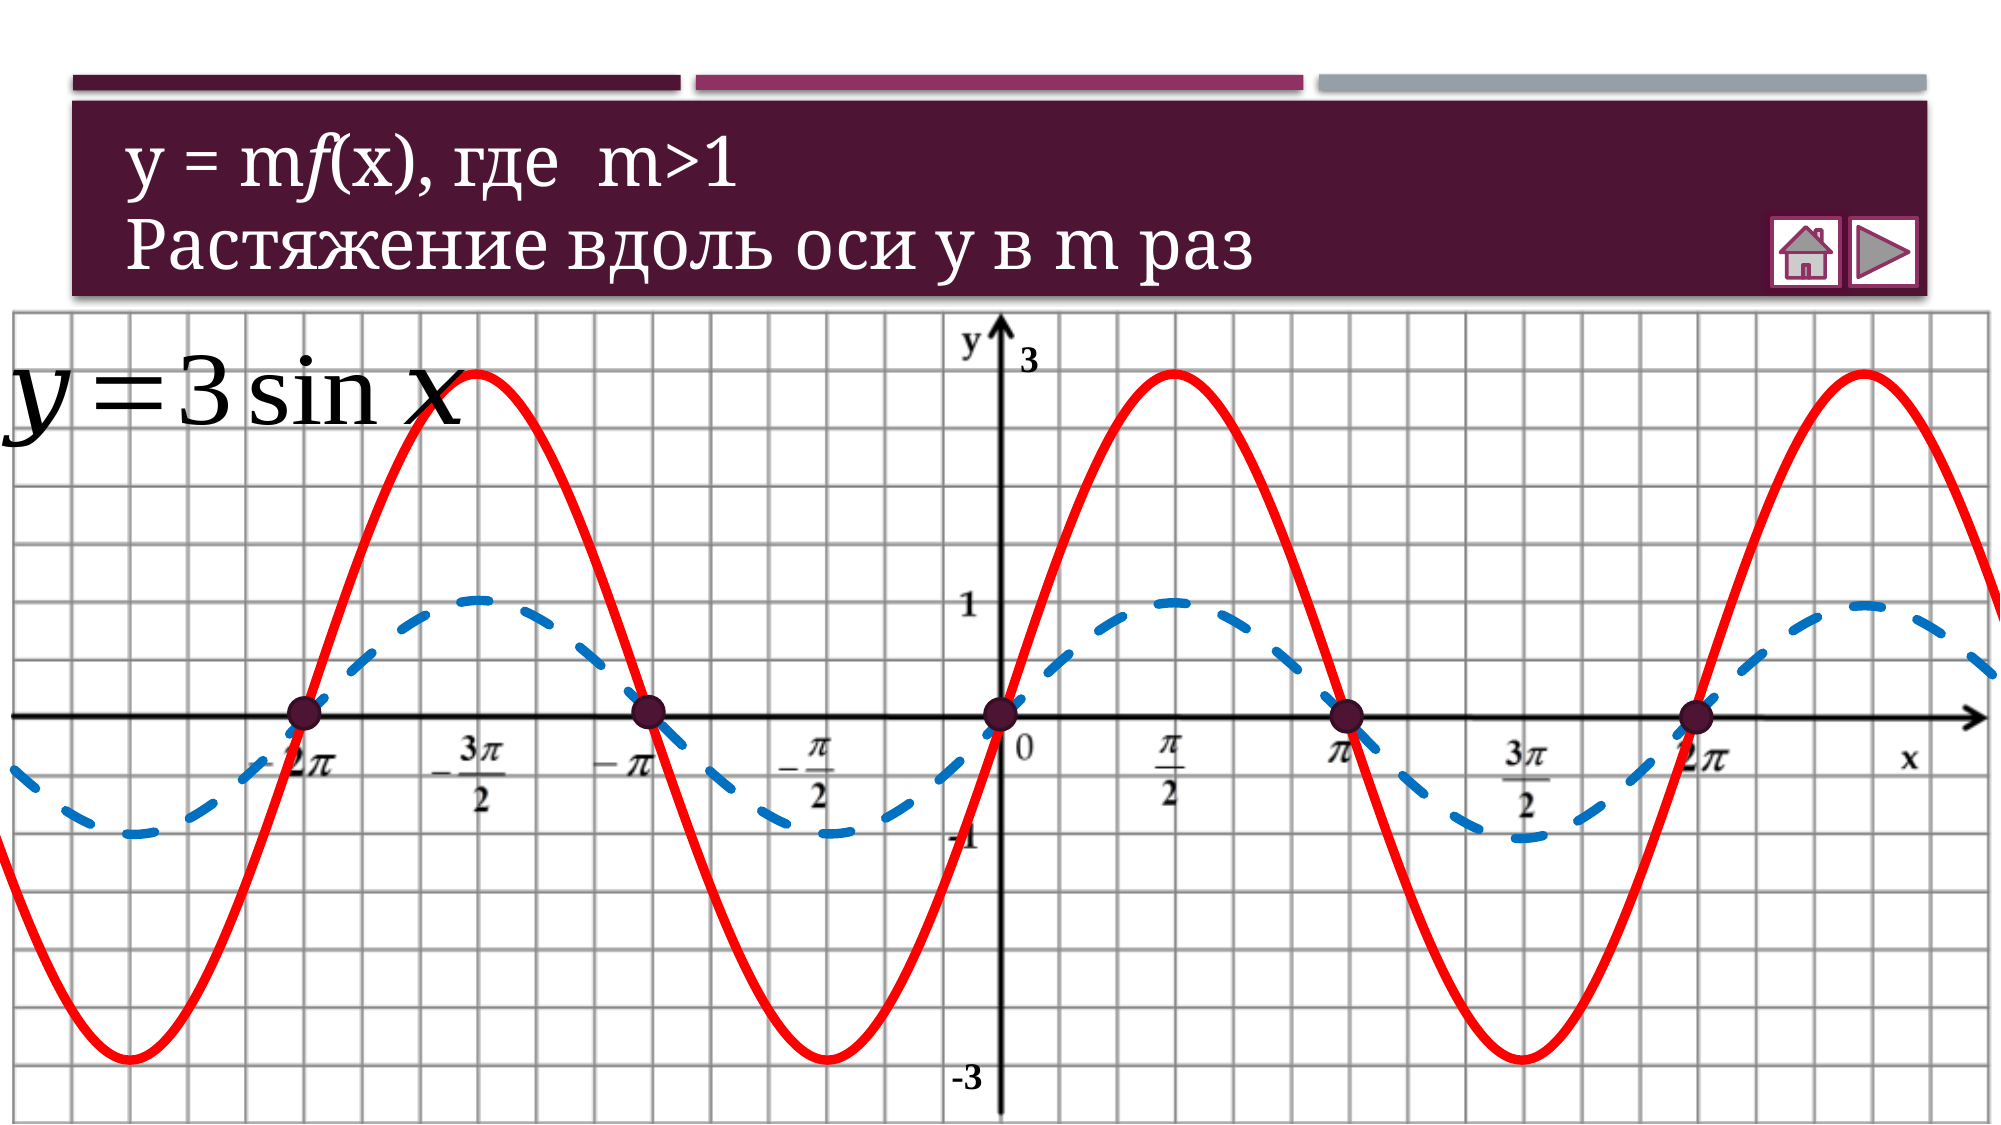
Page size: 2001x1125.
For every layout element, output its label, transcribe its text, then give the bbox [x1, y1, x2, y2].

text_box [1770, 216, 1842, 284]
title y = mf(x), где m>1 Растяжение вдоль оси у в m раз [110, 106, 1761, 284]
picture [10, 286, 2000, 373]
text_box [1851, 216, 1919, 284]
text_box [0, 373, 2000, 1061]
picture [10, 1061, 2000, 1125]
